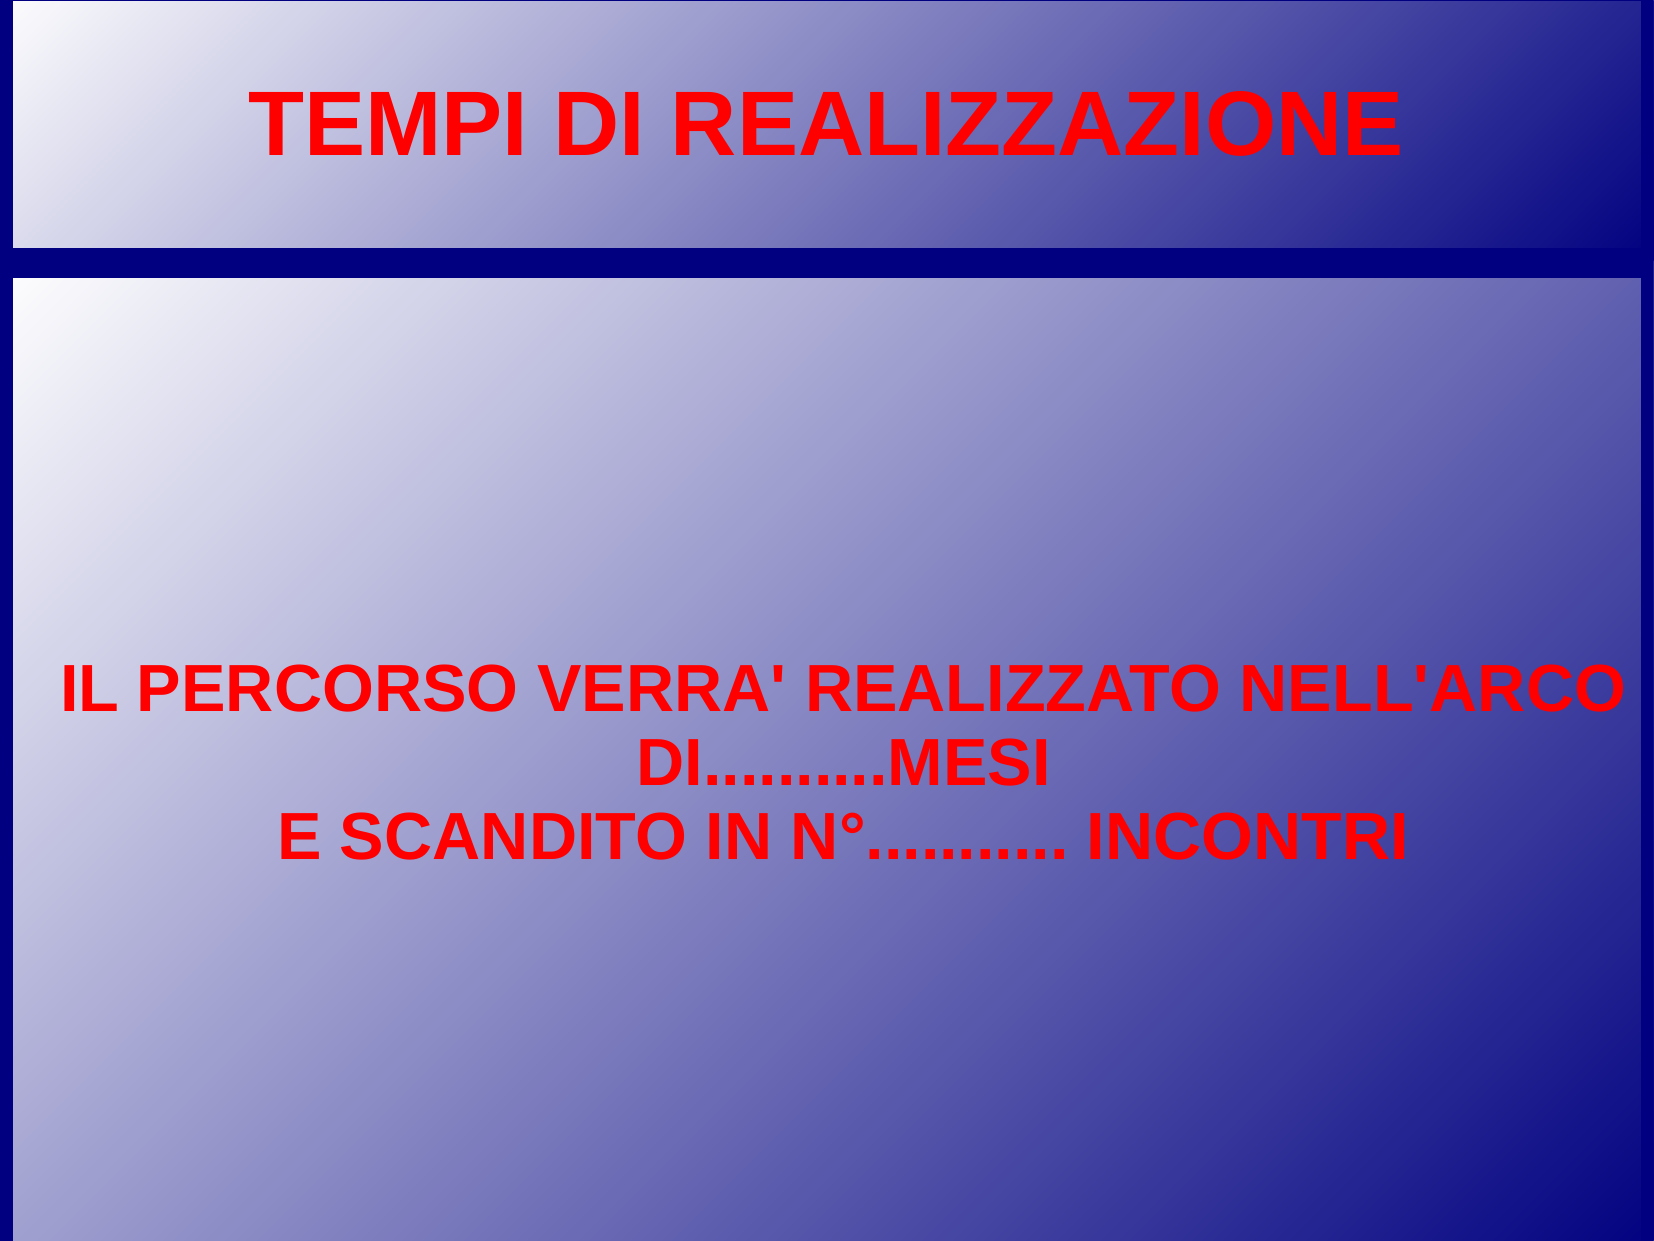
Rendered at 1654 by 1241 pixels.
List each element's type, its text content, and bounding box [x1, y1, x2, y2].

subtitle IL PERCORSO VERRA' REALIZZATO NELL'ARCO DI..........MESI E SCANDITO IN N°........... INCONTRI [0, 265, 1654, 1241]
title TEMPI DI REALIZZAZIONE [0, 0, 1654, 262]
